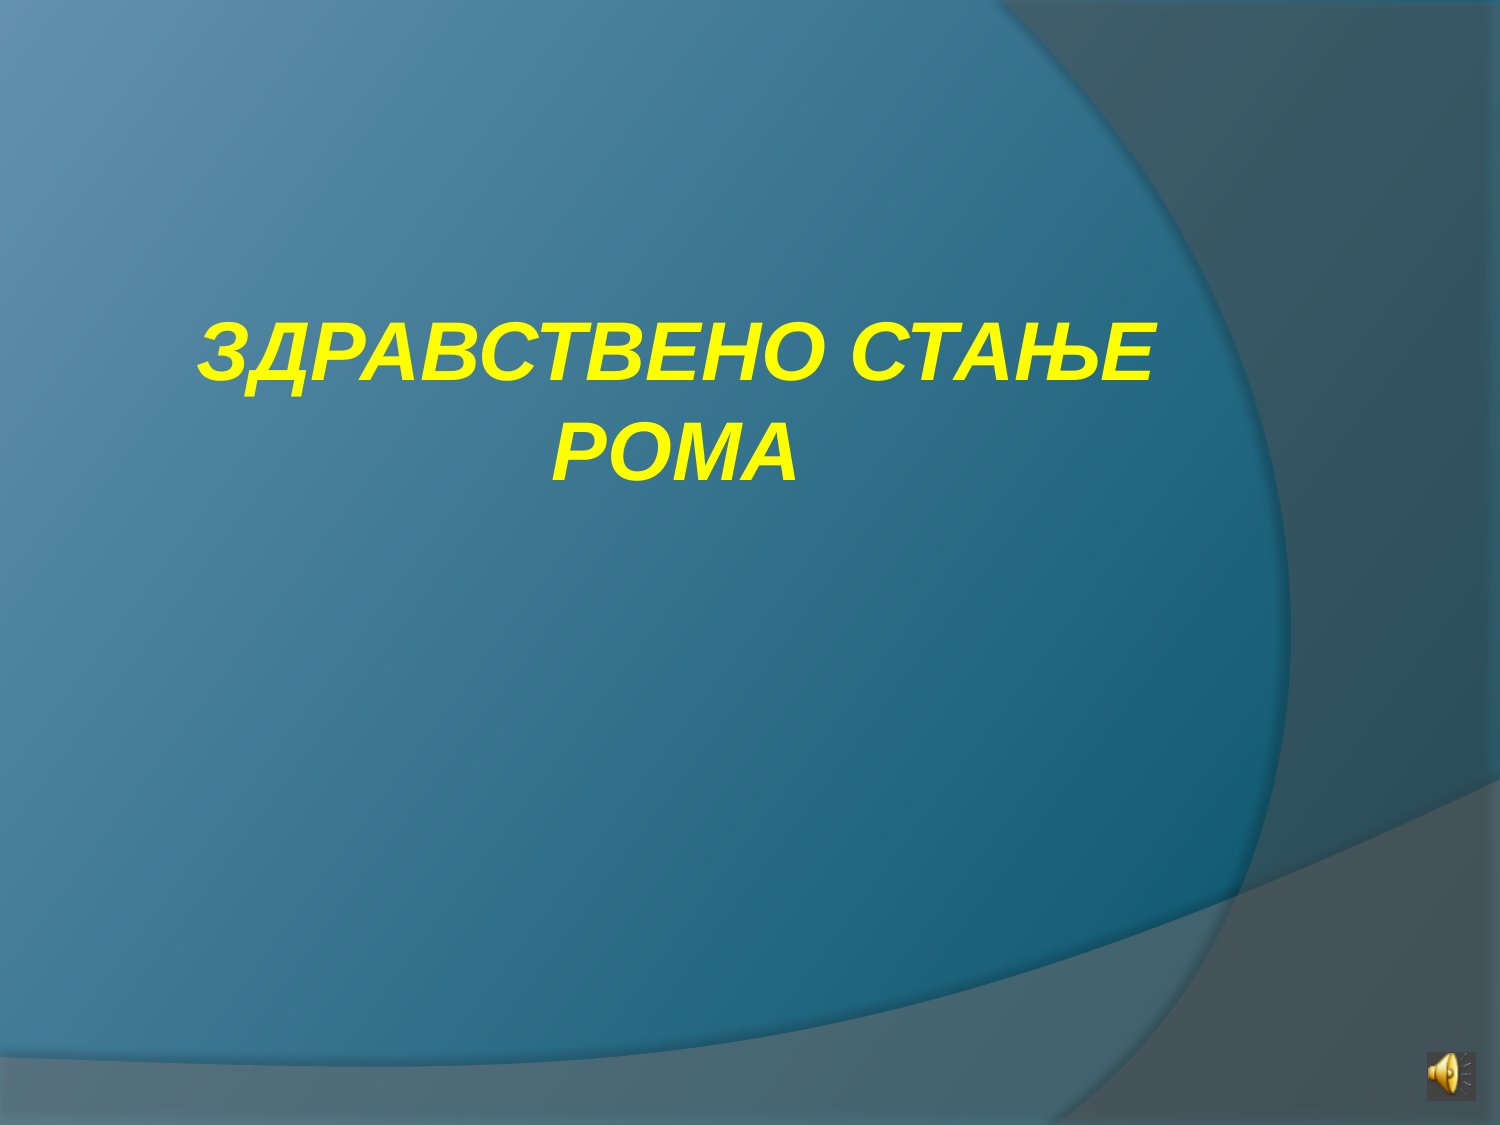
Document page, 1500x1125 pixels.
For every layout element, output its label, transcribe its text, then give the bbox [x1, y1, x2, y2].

subtitle ЗДРАВСТВЕНО СТАЊЕ РОМА [71, 253, 1275, 541]
picture [1426, 1051, 1477, 1102]
title [70, 387, 1134, 925]
